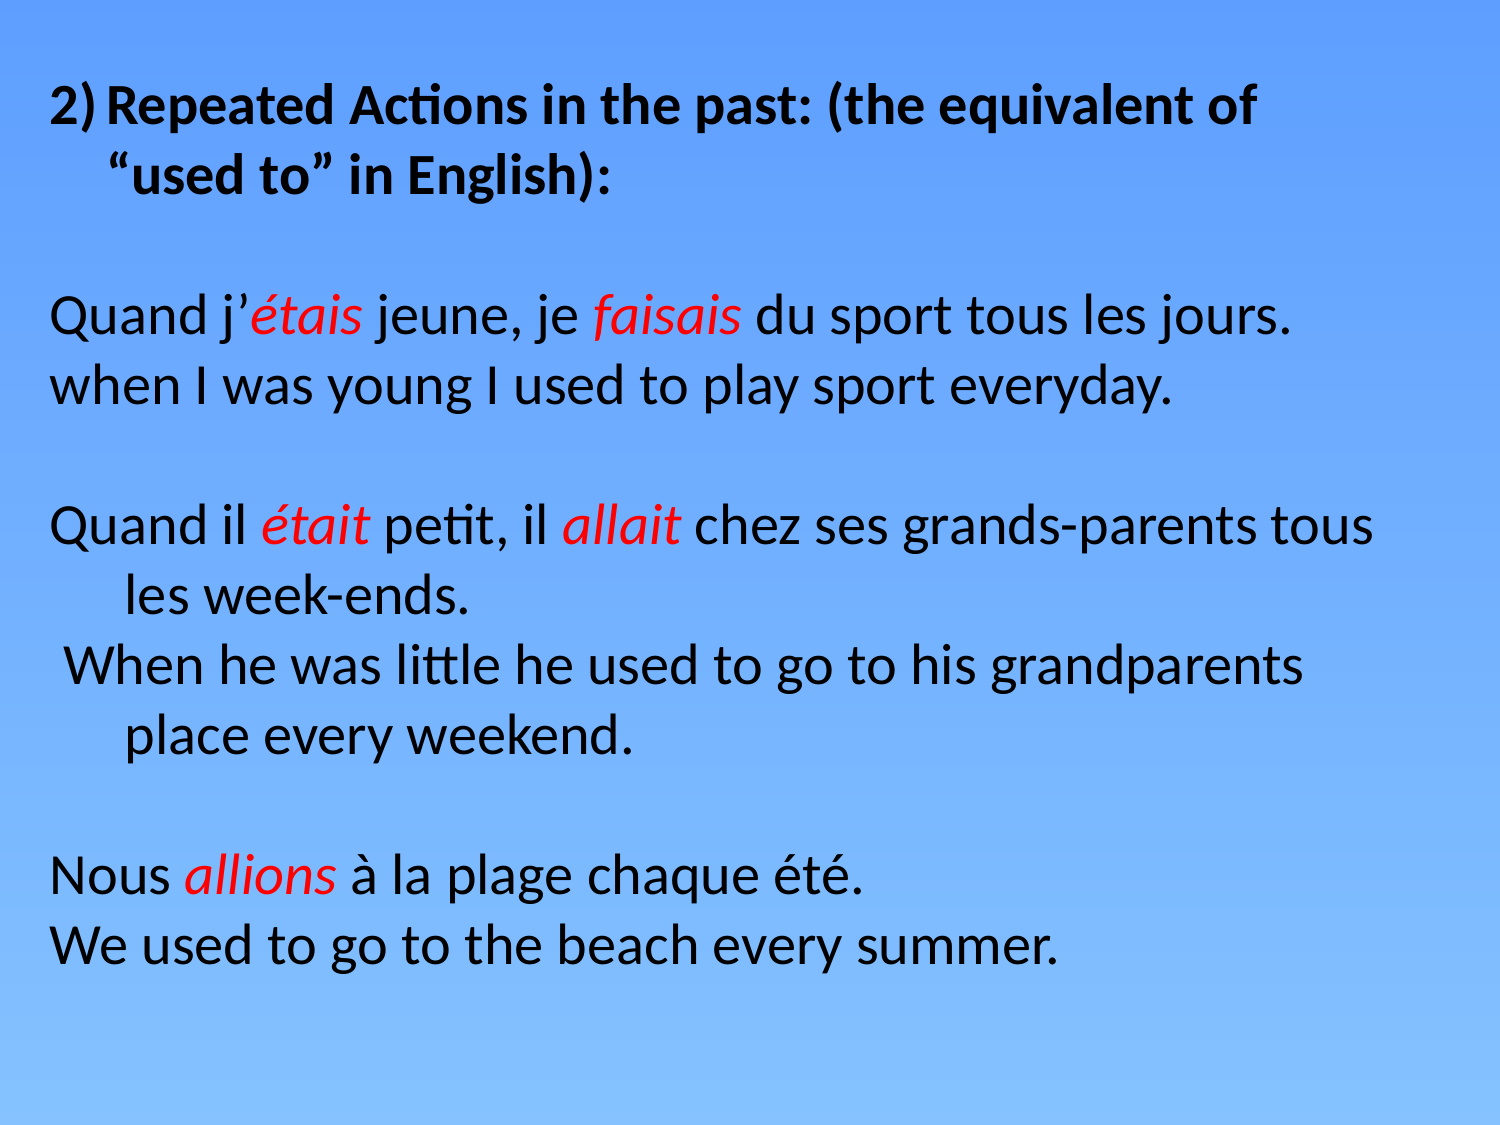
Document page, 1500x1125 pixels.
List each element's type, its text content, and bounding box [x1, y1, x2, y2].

text_box Repeated Actions in the past: (the equivalent of “used to” in English): Quand j’étais jeune, je faisais du sport tous les jours. when I was young I used to play sport everyday. Quand il était petit, il allait chez ses grands-parents tous les week-ends. When he was little he used to go to his grandparents place every weekend. Nous allions à la plage chaque été. We used to go to the beach every summer. [35, 58, 1418, 1123]
